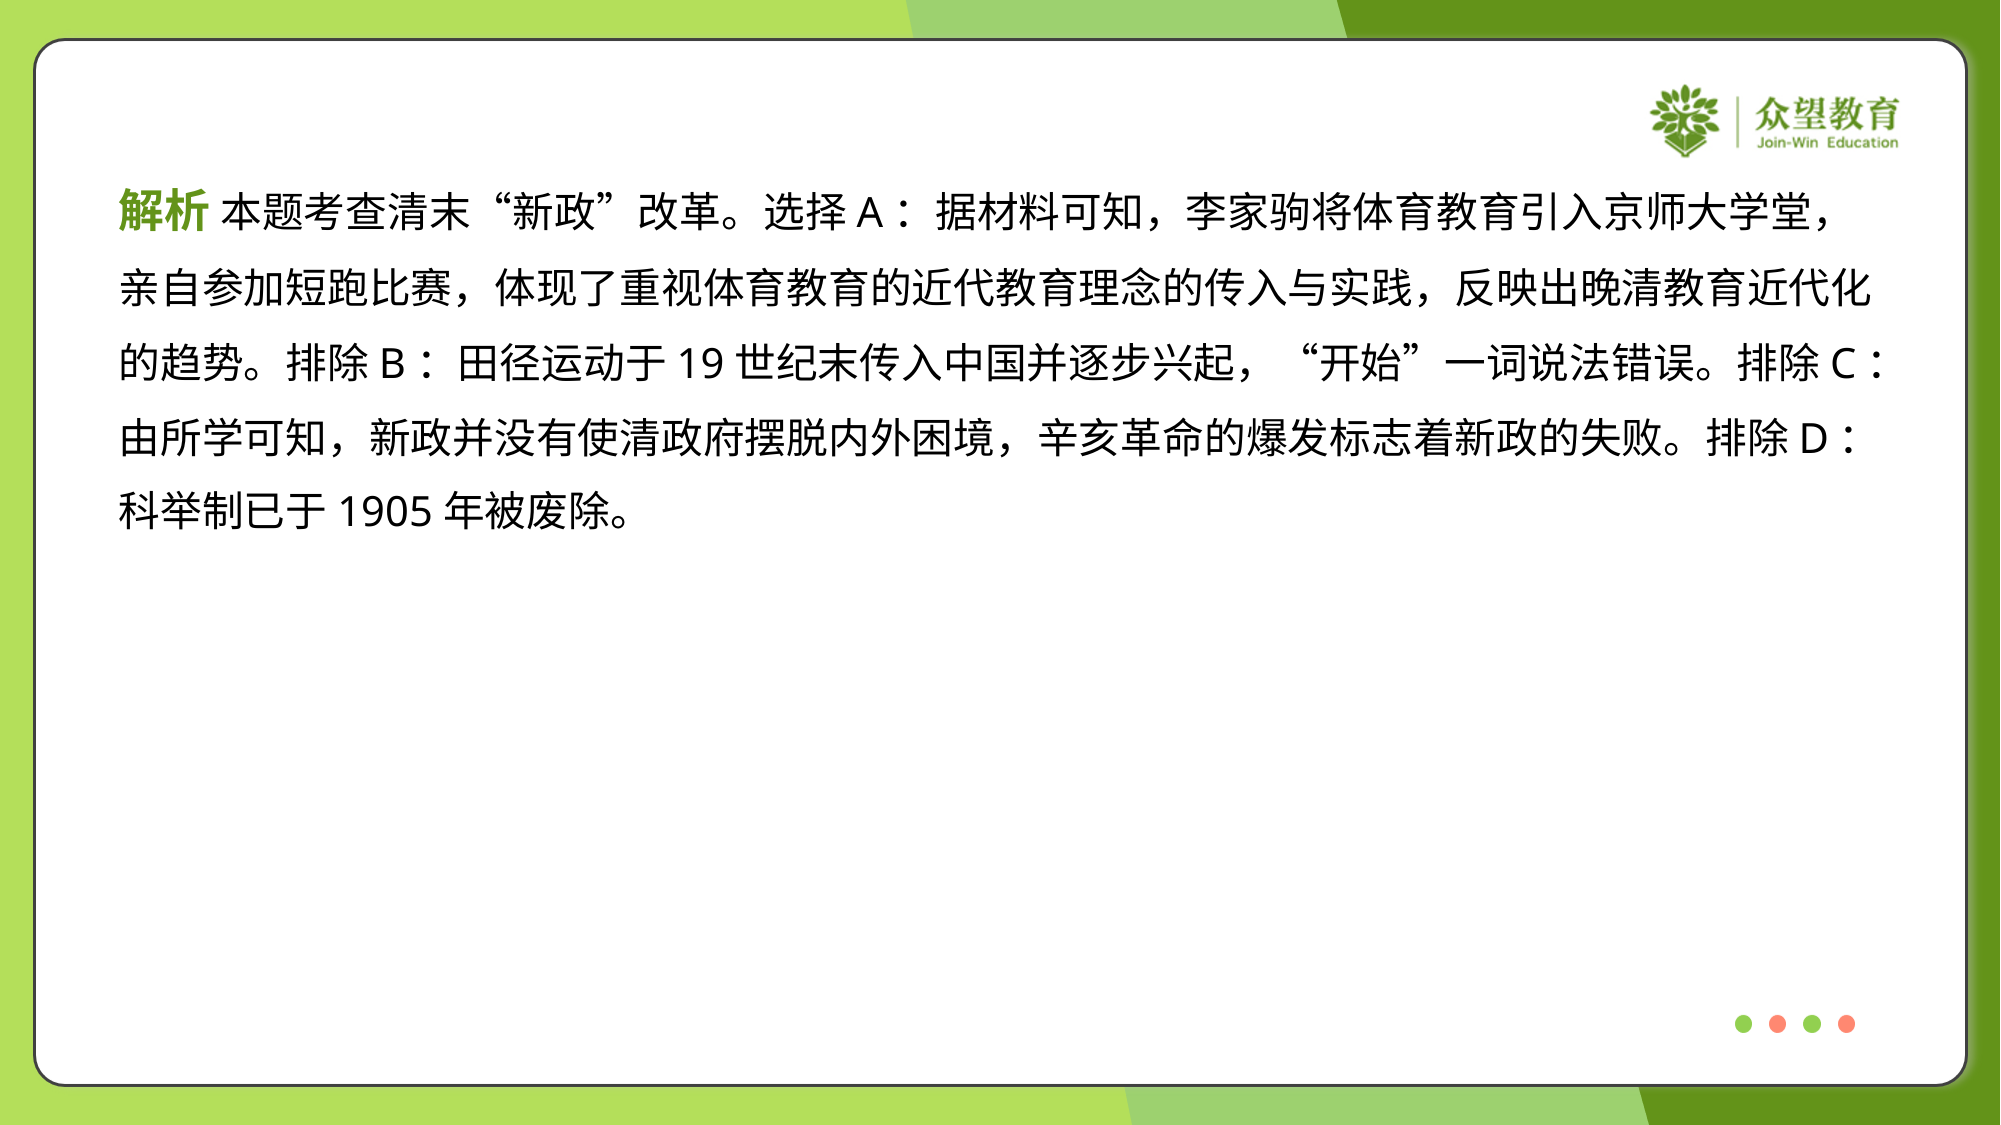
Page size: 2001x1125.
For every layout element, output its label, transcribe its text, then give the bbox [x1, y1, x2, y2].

picture [0, 0, 2000, 1125]
text_box 解析 本题考查清末“新政”改革。选择A：据材料可知，李家驹将体育教育引入京师大学堂， 亲自参加短跑比赛，体现了重视体育教育的近代教育理念的传入与实践，反映出晚清教育近代化 的趋势。排除B：田径运动于19世纪末传入中国并逐步兴起，“开始”一词说法错误。排除C： 由所学可知，新政并没有使清政府摆脱内外困境，辛亥革命的爆发标志着新政的失败。排除D： 科举制已于1905年被废除。 [118, 159, 1883, 527]
